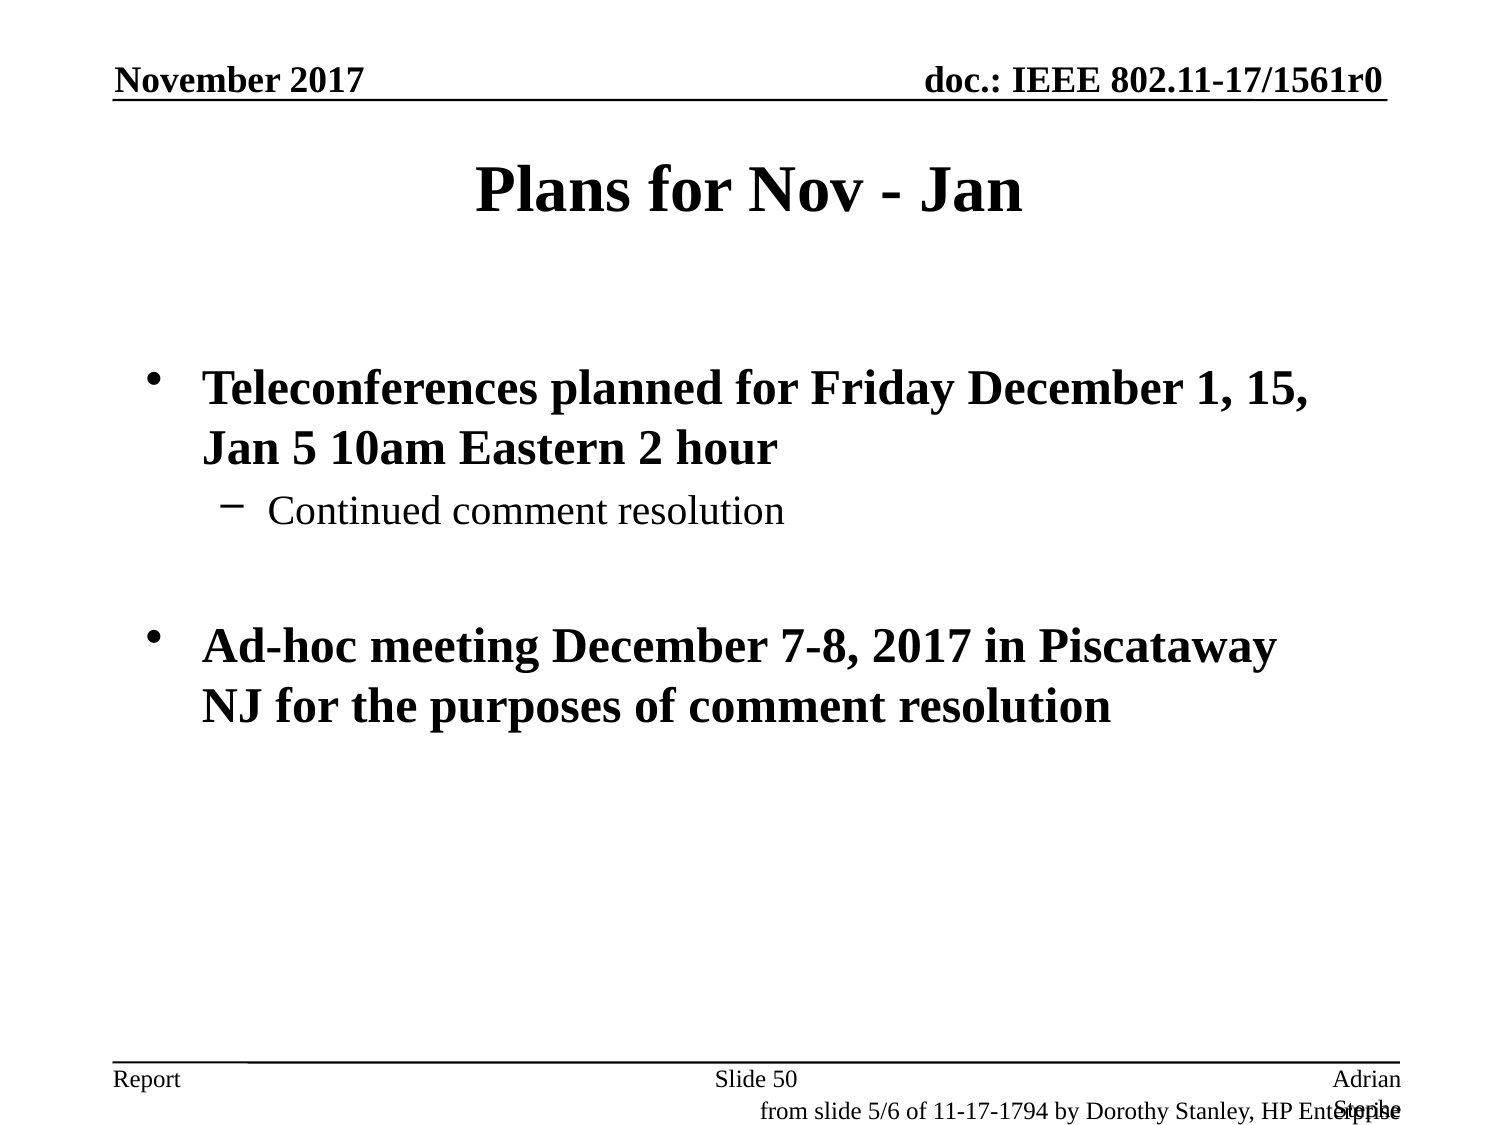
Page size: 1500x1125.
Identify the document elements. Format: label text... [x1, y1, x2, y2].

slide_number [114, 54, 374, 101]
footer Adrian Stephens, Intel Corporation [1324, 1061, 1402, 1087]
text_box from slide 5/6 of 11-17-1794 by Dorothy Stanley, HP Enterprise [343, 1087, 1417, 1125]
slide_number Slide 50 [711, 1061, 801, 1093]
title Plans for Nov - Jan [112, 137, 1388, 313]
list Teleconferences planned for Friday December 1, 15, Jan 5 10am Eastern 2 hour Continued comment resolution Ad-hoc meeting December 7-8, 2017 in Piscataway NJ for the purposes of comment resolution [130, 346, 1325, 934]
